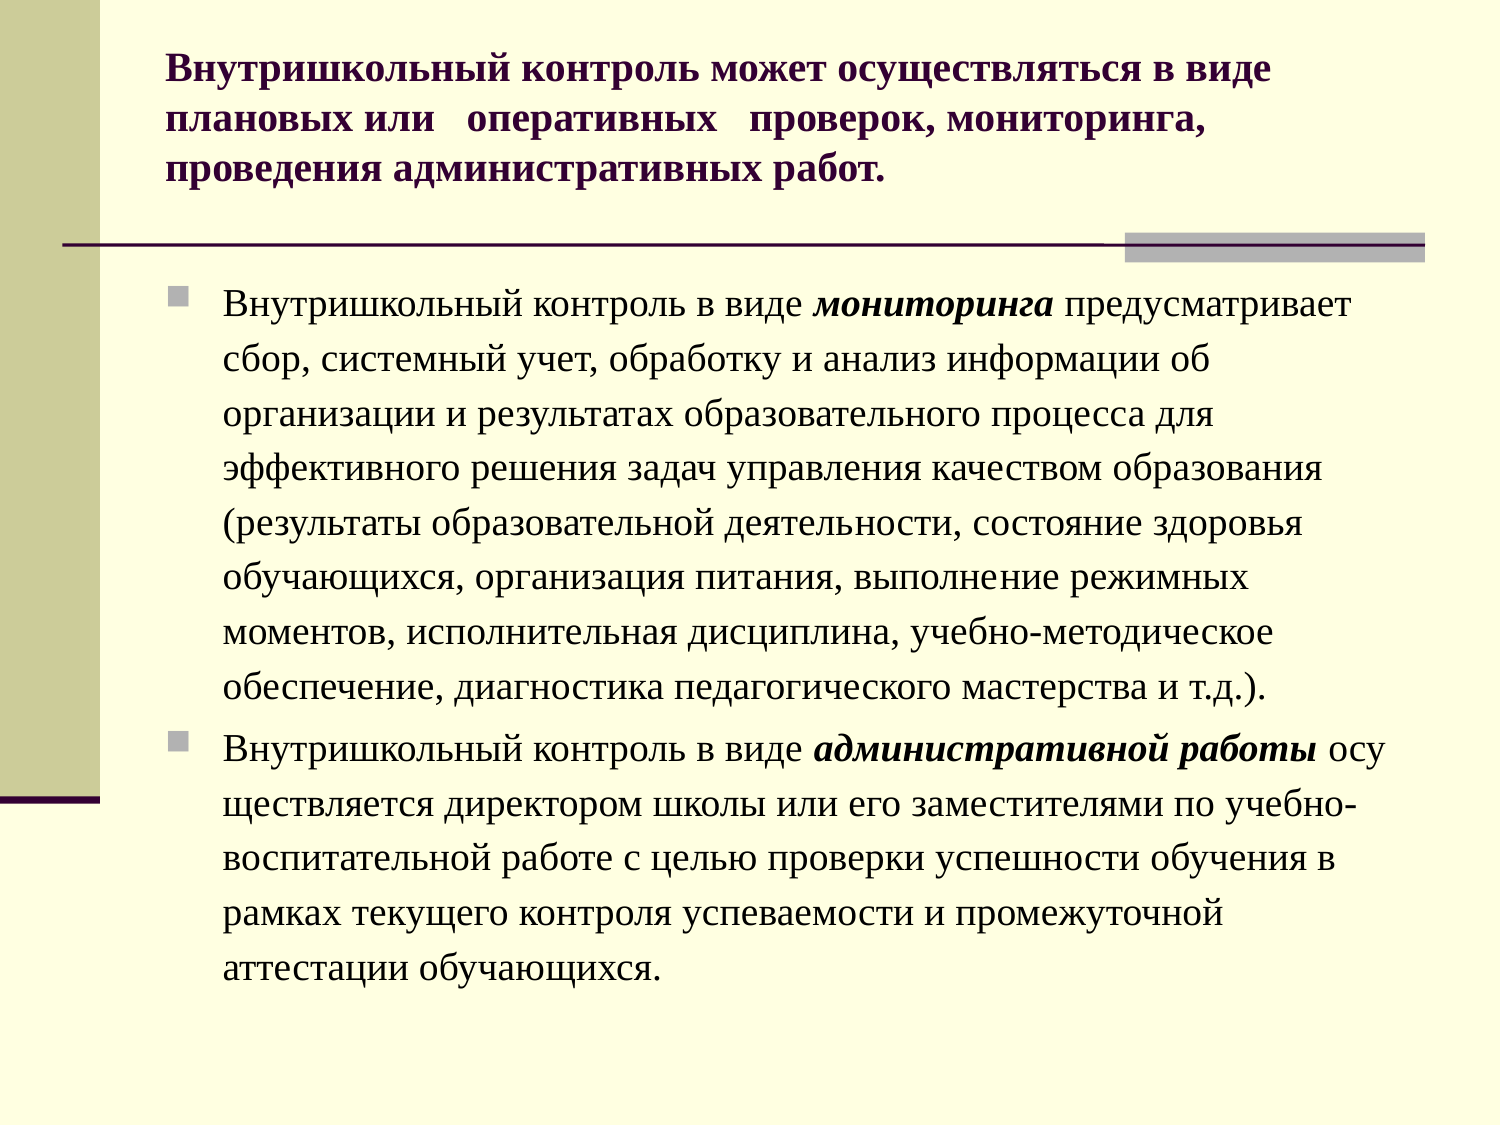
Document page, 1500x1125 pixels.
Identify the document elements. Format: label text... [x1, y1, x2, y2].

title Внутришкольный контроль может осуществляться в виде плановых или оперативных проверок, мониторинга, проведения административных работ. [150, 45, 1425, 234]
list Внутришкольный контроль в виде мониторинга предусматривает сбор, системный учет, обработку и анализ информации об организации и результатах образовательного процесса для эффективного решения задач управления качеством образования (результаты образовательной деятель­ности, состояние здоровья обучающихся, организация питания, выполне­ние режимных моментов, исполнительная дисциплина, учебно-методическое обеспечение, диагностика педагогического мастерства и т.д.). Внутришкольный контроль в виде административной работы осу­ществляется директором школы или его заместителями по учебно-воспитательной работе с целью проверки успешности обучения в рамках текущего контроля успеваемости и промежуточной аттестации обучаю­щихся. [150, 262, 1425, 1006]
